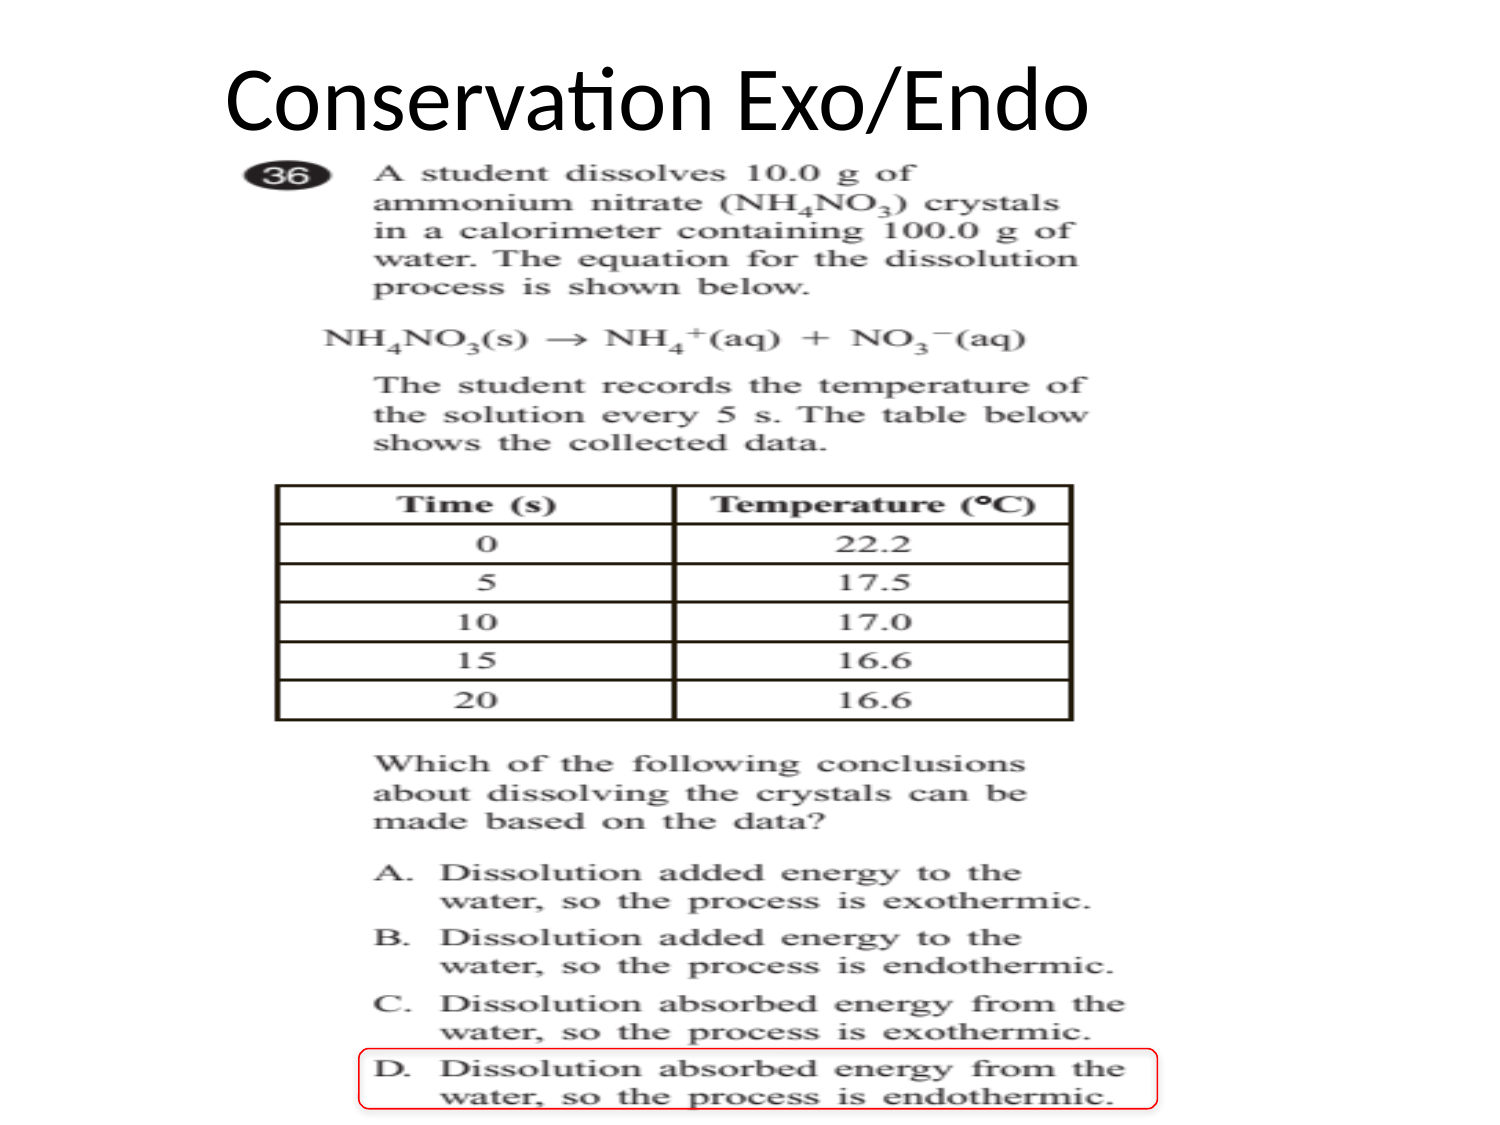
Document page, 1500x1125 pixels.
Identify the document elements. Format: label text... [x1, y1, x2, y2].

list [0, 155, 1500, 1125]
title Conservation Exo/Endo [75, 0, 1425, 152]
